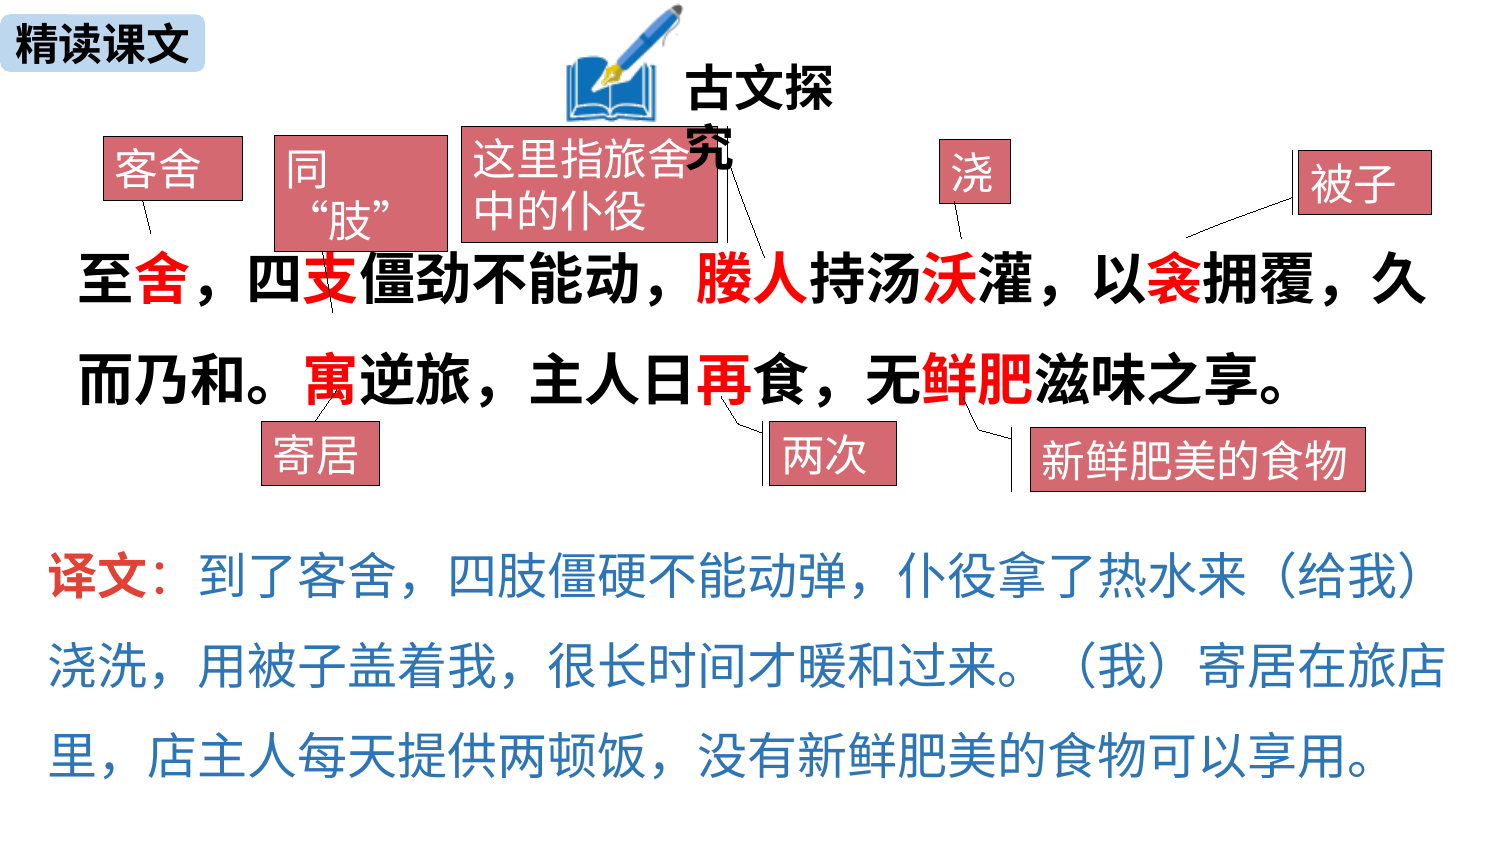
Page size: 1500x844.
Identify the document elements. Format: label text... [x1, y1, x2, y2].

text_box 客舍 [103, 136, 243, 234]
text_box 寄居 [261, 389, 380, 486]
text_box 至舍，四支僵劲不能动，媵人持汤沃灌，以衾拥覆，久而乃和。寓逆旅，主人日再食，无鲜肥滋味之享。 [66, 203, 1458, 418]
text_box 精读课文 [0, 13, 207, 73]
text_box 被子 [1298, 150, 1432, 215]
text_box 两次 [769, 421, 897, 486]
picture [556, 1, 689, 130]
text_box 同“肢” [274, 135, 448, 313]
text_box 古文探究 [689, 47, 900, 127]
text_box 浇 [939, 139, 1011, 239]
text_box 这里指旅舍中的仆役 [461, 126, 718, 243]
text_box 译文：到了客舍，四肢僵硬不能动弹，仆役拿了热水来（给我）浇洗，用被子盖着我，很长时间才暖和过来。（我）寄居在旅店里，店主人每天提供两顿饭，没有新鲜肥美的食物可以享用。 [36, 509, 1466, 791]
text_box 新鲜肥美的食物 [1030, 427, 1366, 492]
